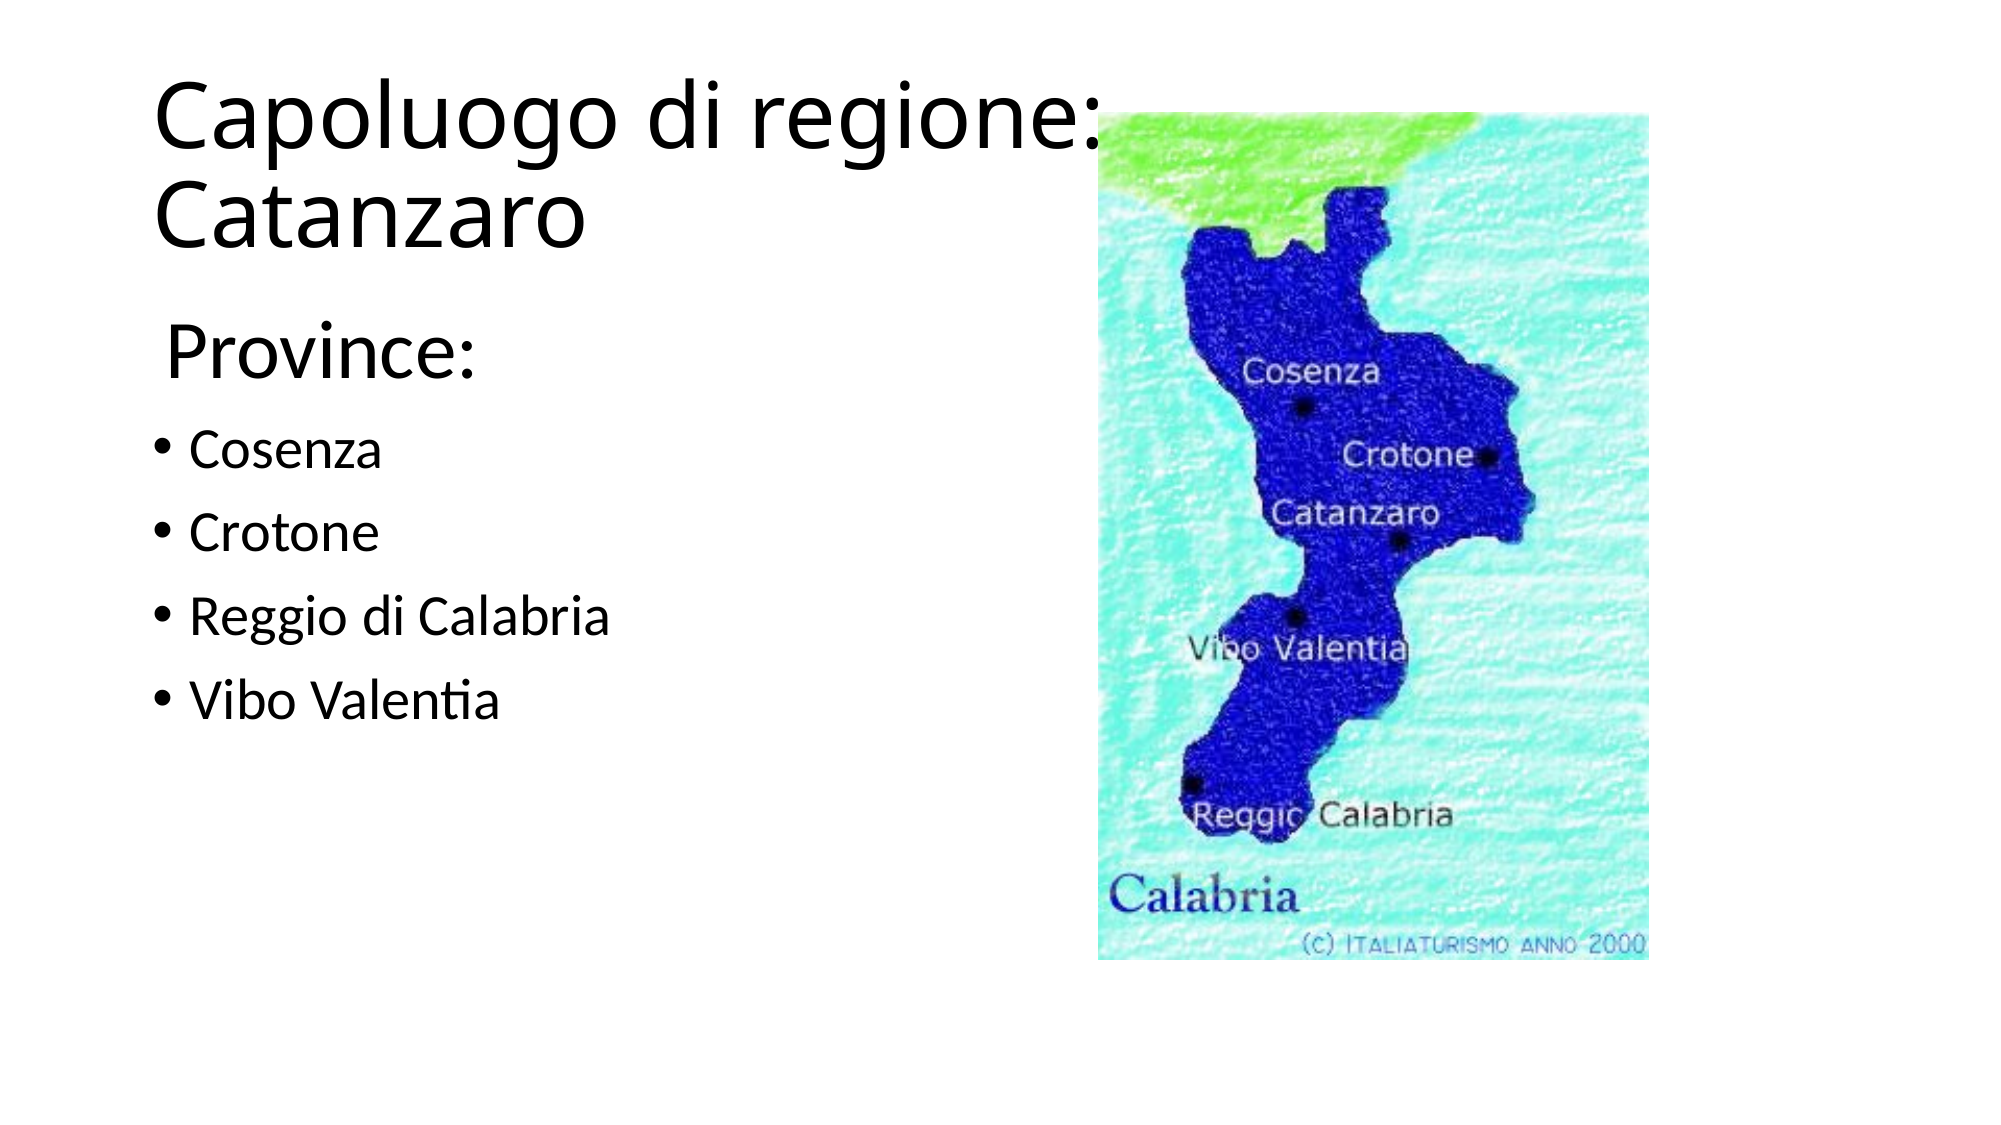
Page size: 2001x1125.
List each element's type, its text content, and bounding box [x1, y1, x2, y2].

picture [1098, 111, 1649, 960]
list Province: Cosenza Crotone Reggio di Calabria Vibo Valentia [137, 299, 1863, 1014]
title Capoluogo di regione: Catanzaro [137, 59, 1863, 278]
